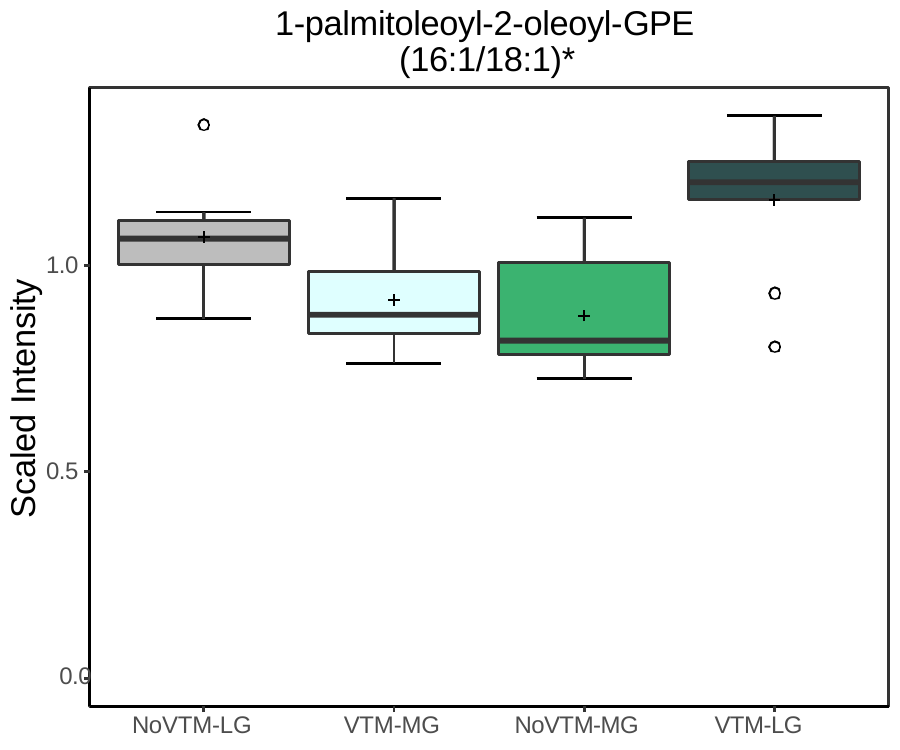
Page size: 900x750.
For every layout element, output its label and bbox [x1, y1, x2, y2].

title [130, 0, 770, 86]
text_box [1, 247, 82, 521]
slide_number [130, 713, 257, 750]
text_box [83, 86, 891, 738]
footer [57, 661, 95, 750]
